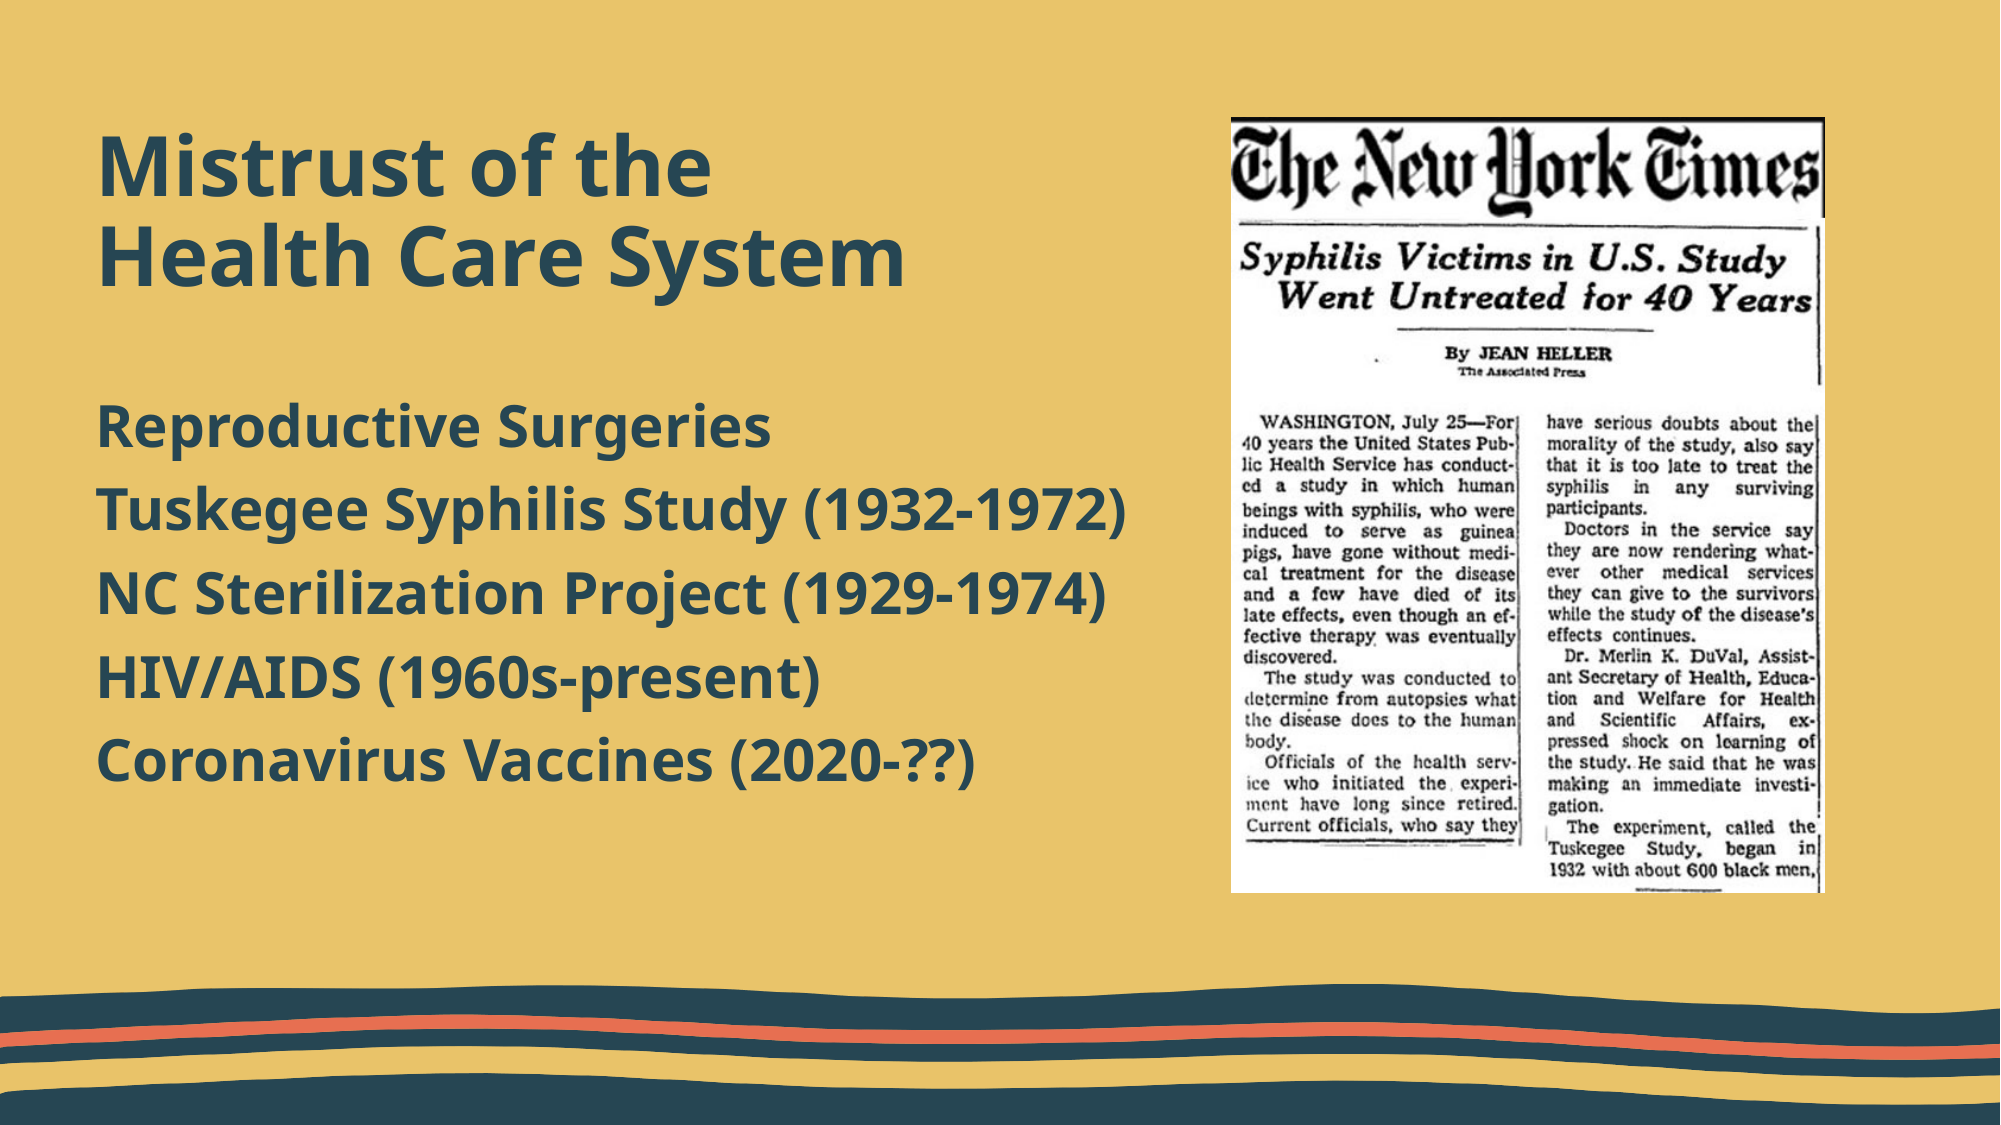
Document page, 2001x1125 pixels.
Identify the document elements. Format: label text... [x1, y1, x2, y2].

picture [0, 984, 2000, 1125]
picture [1231, 117, 1825, 894]
list Reproductive Surgeries Tuskegee Syphilis Study (1932-1972) NC Sterilization Project (1929-1974) HIV/AIDS (1960s-present) Coronavirus Vaccines (2020-??) [80, 389, 1202, 927]
title Mistrust of the Health Care System [80, 117, 1231, 313]
